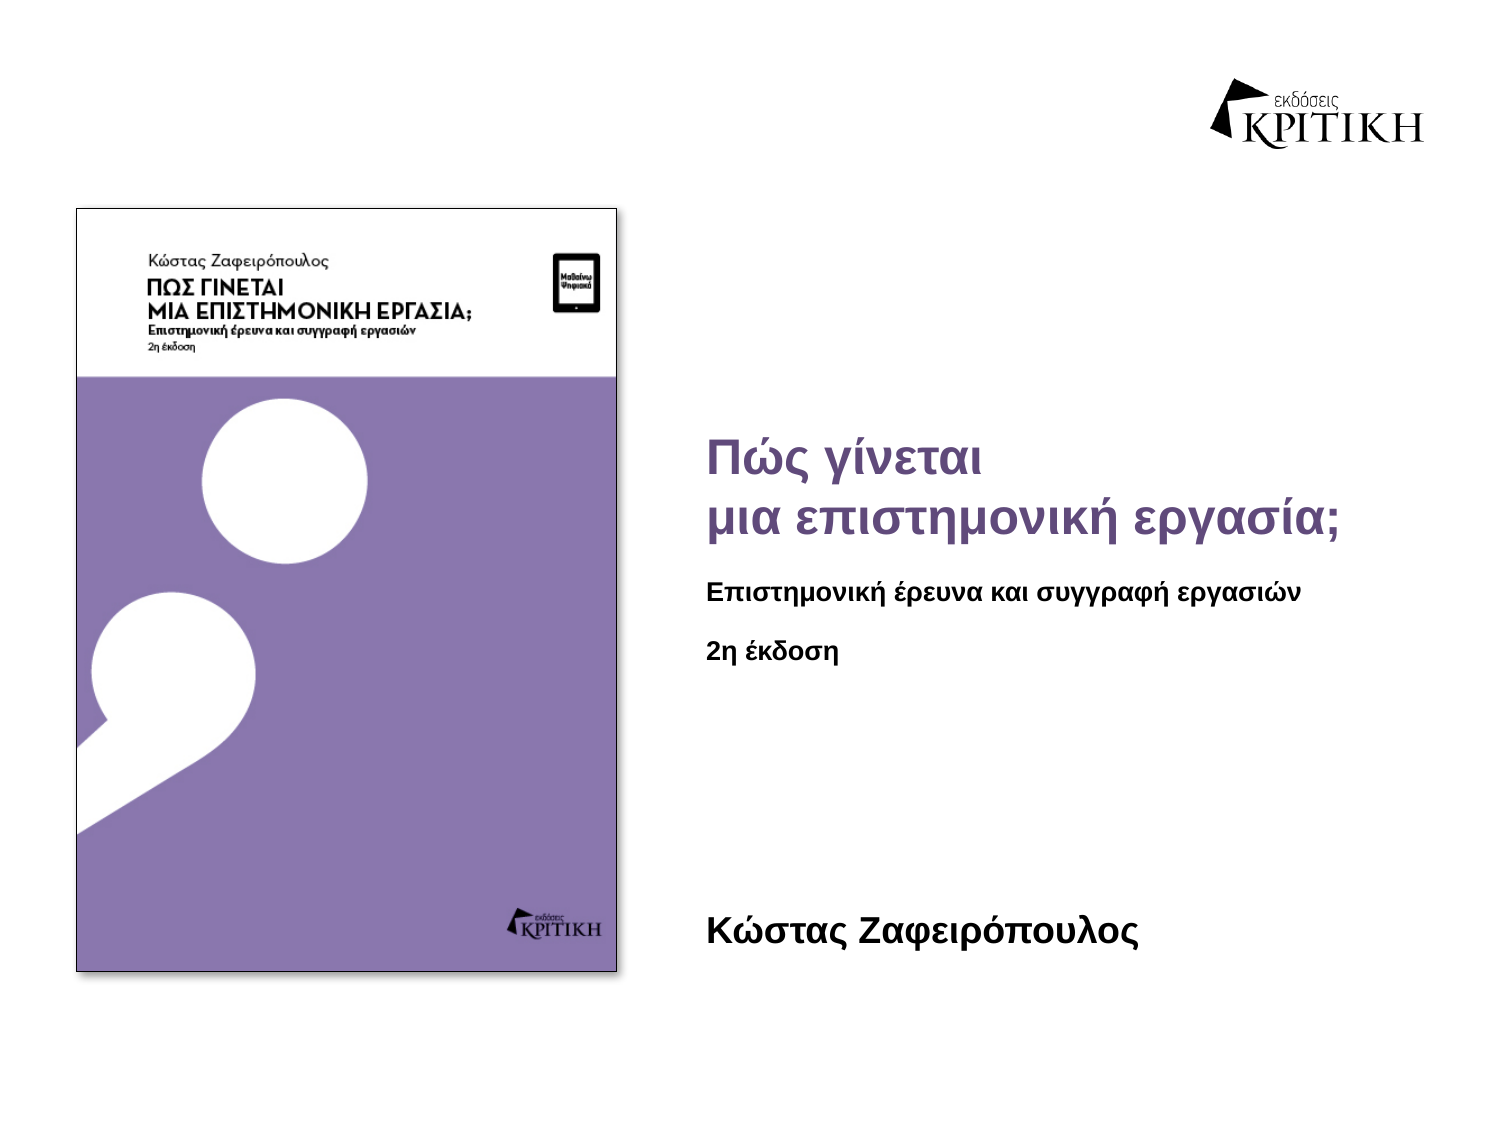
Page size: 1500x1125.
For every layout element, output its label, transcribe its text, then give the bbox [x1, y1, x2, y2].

picture [76, 207, 618, 972]
title Πώς γίνεται μια επιστημονική εργασία; Επιστημονική έρευνα και συγγραφή εργασιών 2η έκδοση Κώστας Ζαφειρόπουλος [690, 172, 1388, 1024]
picture [1210, 77, 1424, 149]
